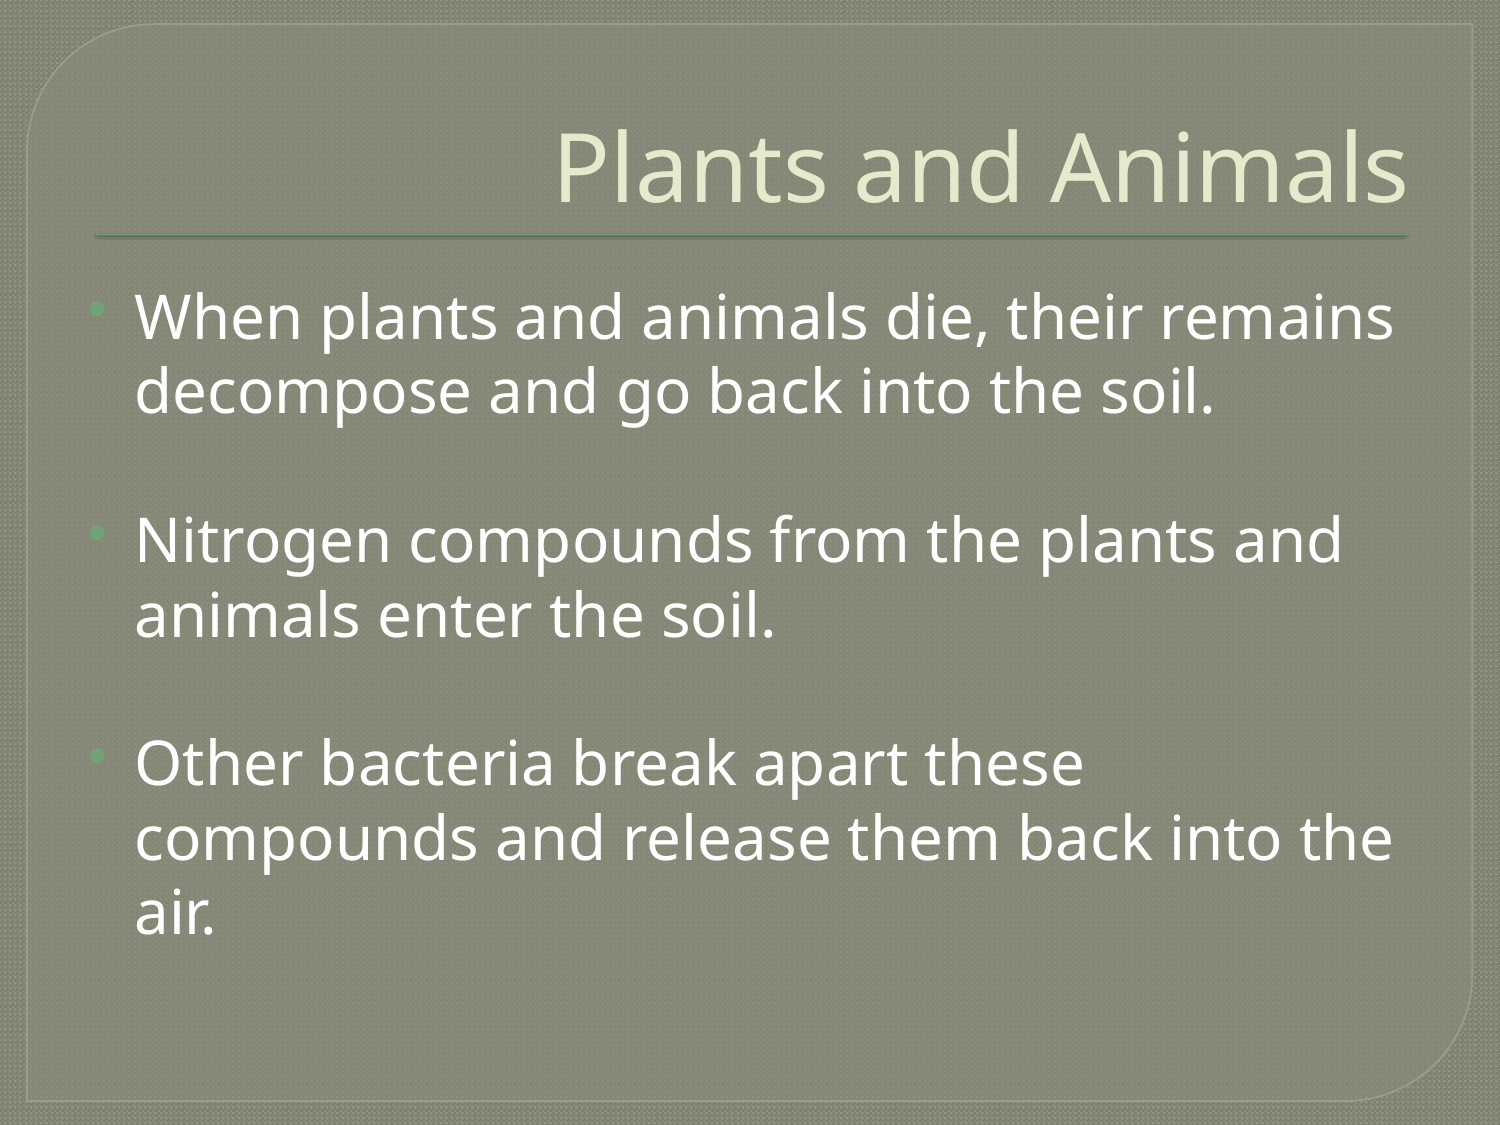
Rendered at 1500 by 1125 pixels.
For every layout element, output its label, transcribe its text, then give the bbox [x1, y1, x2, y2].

title Plants and Animals [75, 41, 1425, 230]
list When plants and animals die, their remains decompose and go back into the soil. Nitrogen compounds from the plants and animals enter the soil. Other bacteria break apart these compounds and release them back into the air. [75, 270, 1425, 1013]
